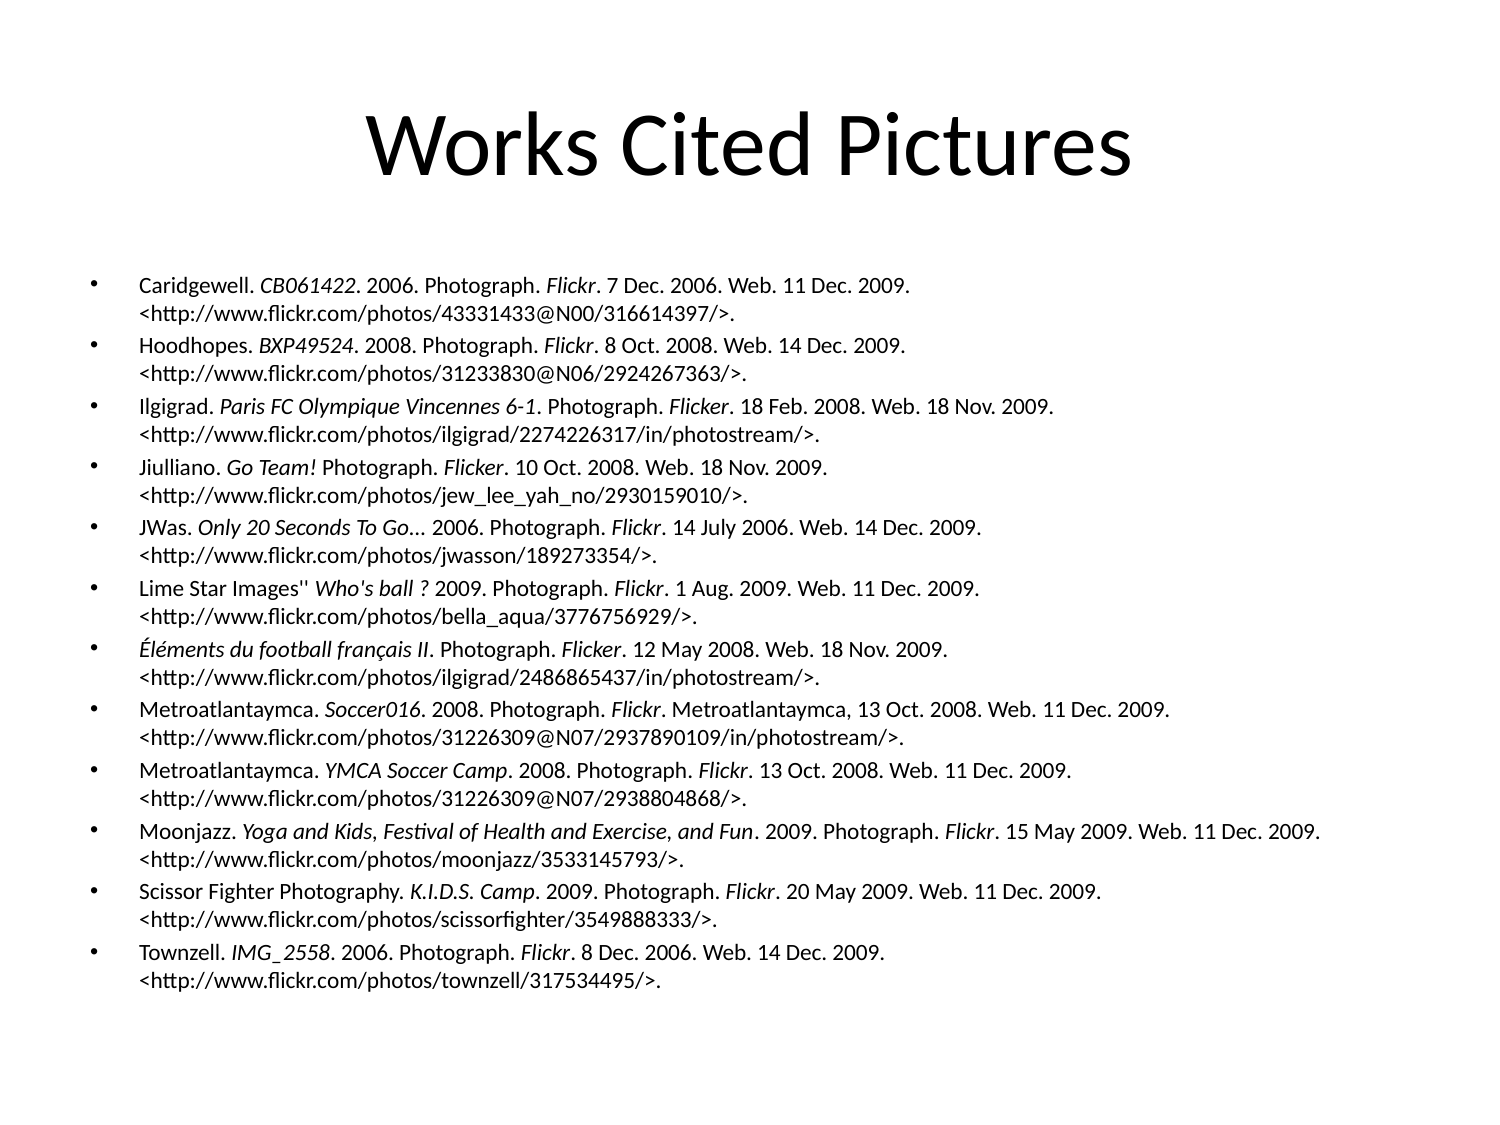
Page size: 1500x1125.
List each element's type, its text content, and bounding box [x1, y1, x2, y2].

title Works Cited Pictures [75, 45, 1425, 233]
list Caridgewell. CB061422. 2006. Photograph. Flickr. 7 Dec. 2006. Web. 11 Dec. 2009. <http://www.flickr.com/photos/43331433@N00/316614397/>. Hoodhopes. BXP49524. 2008. Photograph. Flickr. 8 Oct. 2008. Web. 14 Dec. 2009. <http://www.flickr.com/photos/31233830@N06/2924267363/>. Ilgigrad. Paris FC Olympique Vincennes 6-1. Photograph. Flicker. 18 Feb. 2008. Web. 18 Nov. 2009. <http://www.flickr.com/photos/ilgigrad/2274226317/in/photostream/>. Jiulliano. Go Team! Photograph. Flicker. 10 Oct. 2008. Web. 18 Nov. 2009. <http://www.flickr.com/photos/jew_lee_yah_no/2930159010/>. JWas. Only 20 Seconds To Go... 2006. Photograph. Flickr. 14 July 2006. Web. 14 Dec. 2009. <http://www.flickr.com/photos/jwasson/189273354/>. Lime Star Images'' Who's ball ? 2009. Photograph. Flickr. 1 Aug. 2009. Web. 11 Dec. 2009. <http://www.flickr.com/photos/bella_aqua/3776756929/>. Éléments du football français II. Photograph. Flicker. 12 May 2008. Web. 18 Nov. 2009. <http://www.flickr.com/photos/ilgigrad/2486865437/in/photostream/>. Metroatlantaymca. Soccer016. 2008. Photograph. Flickr. Metroatlantaymca, 13 Oct. 2008. Web. 11 Dec. 2009. <http://www.flickr.com/photos/31226309@N07/2937890109/in/photostream/>. Metroatlantaymca. YMCA Soccer Camp. 2008. Photograph. Flickr. 13 Oct. 2008. Web. 11 Dec. 2009. <http://www.flickr.com/photos/31226309@N07/2938804868/>. Moonjazz. Yoga and Kids, Festival of Health and Exercise, and Fun. 2009. Photograph. Flickr. 15 May 2009. Web. 11 Dec. 2009. <http://www.flickr.com/photos/moonjazz/3533145793/>. Scissor Fighter Photography. K.I.D.S. Camp. 2009. Photograph. Flickr. 20 May 2009. Web. 11 Dec. 2009. <http://www.flickr.com/photos/scissorfighter/3549888333/>. Townzell. IMG_2558. 2006. Photograph. Flickr. 8 Dec. 2006. Web. 14 Dec. 2009. <http://www.flickr.com/photos/townzell/317534495/>. [75, 262, 1425, 1013]
